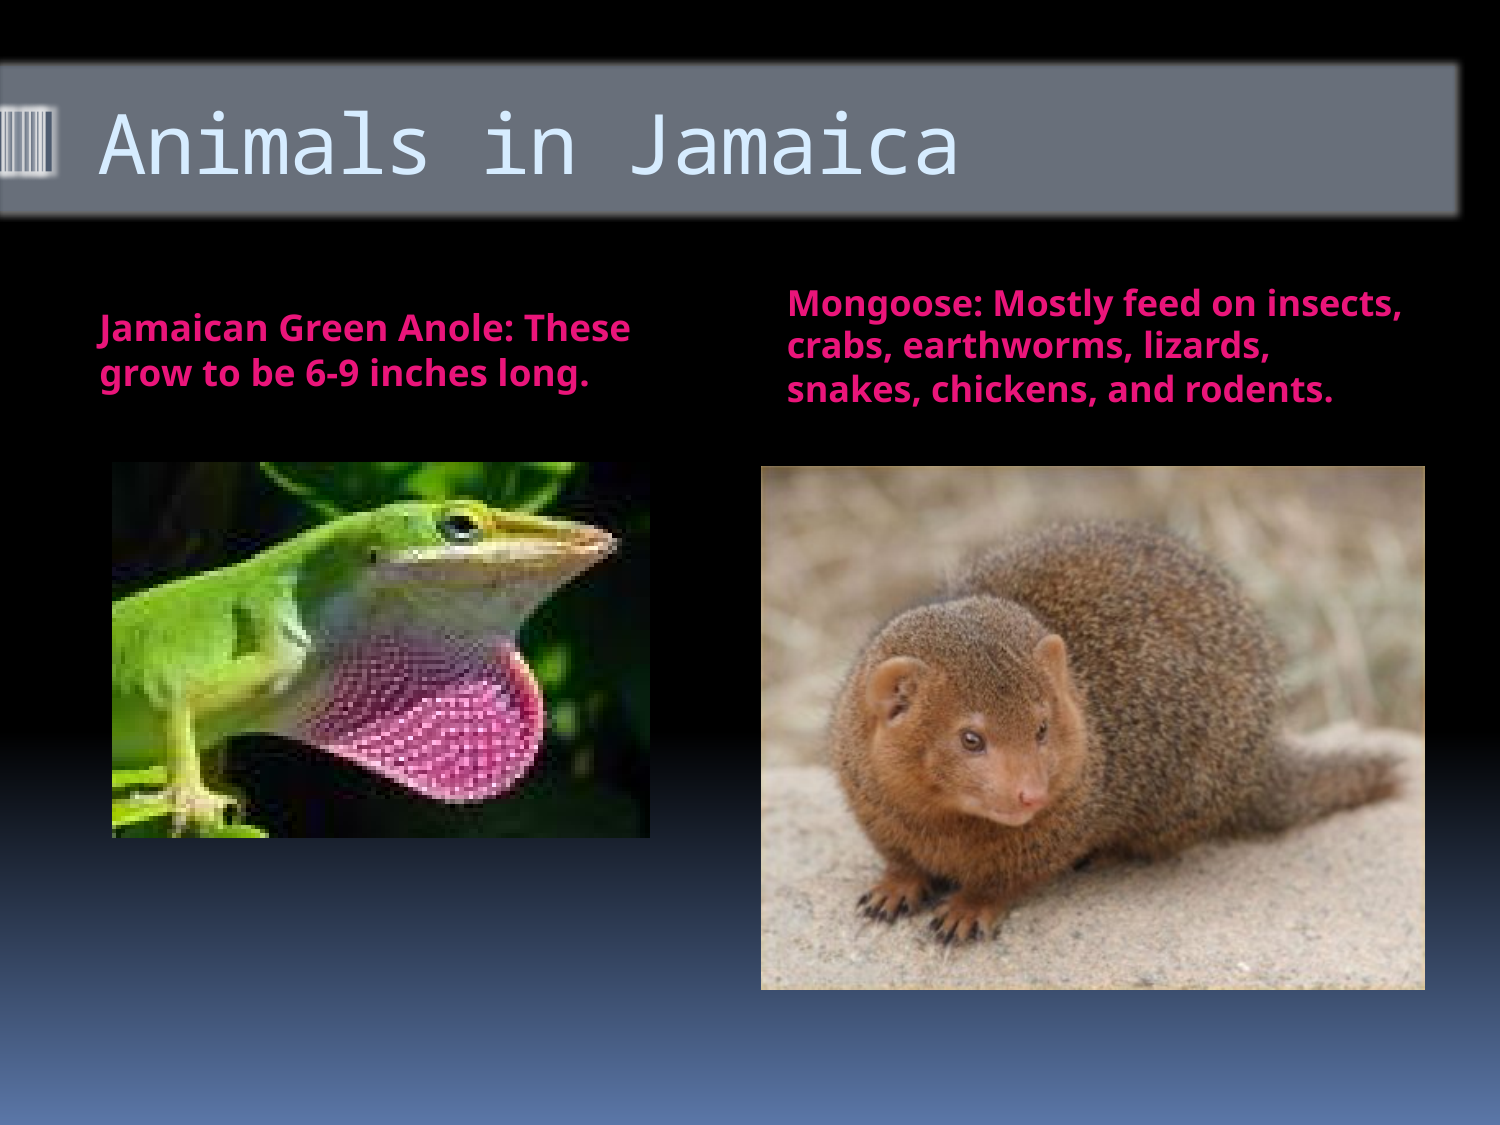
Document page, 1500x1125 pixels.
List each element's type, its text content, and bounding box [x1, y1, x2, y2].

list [111, 461, 651, 838]
list Jamaican Green Anole: These grow to be 6-9 inches long. [75, 296, 738, 402]
list Mongoose: Mostly feed on insects, crabs, earthworms, lizards, snakes, chickens, and rodents. [761, 251, 1425, 438]
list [761, 465, 1426, 991]
title Animals in Jamaica [82, 83, 1358, 234]
